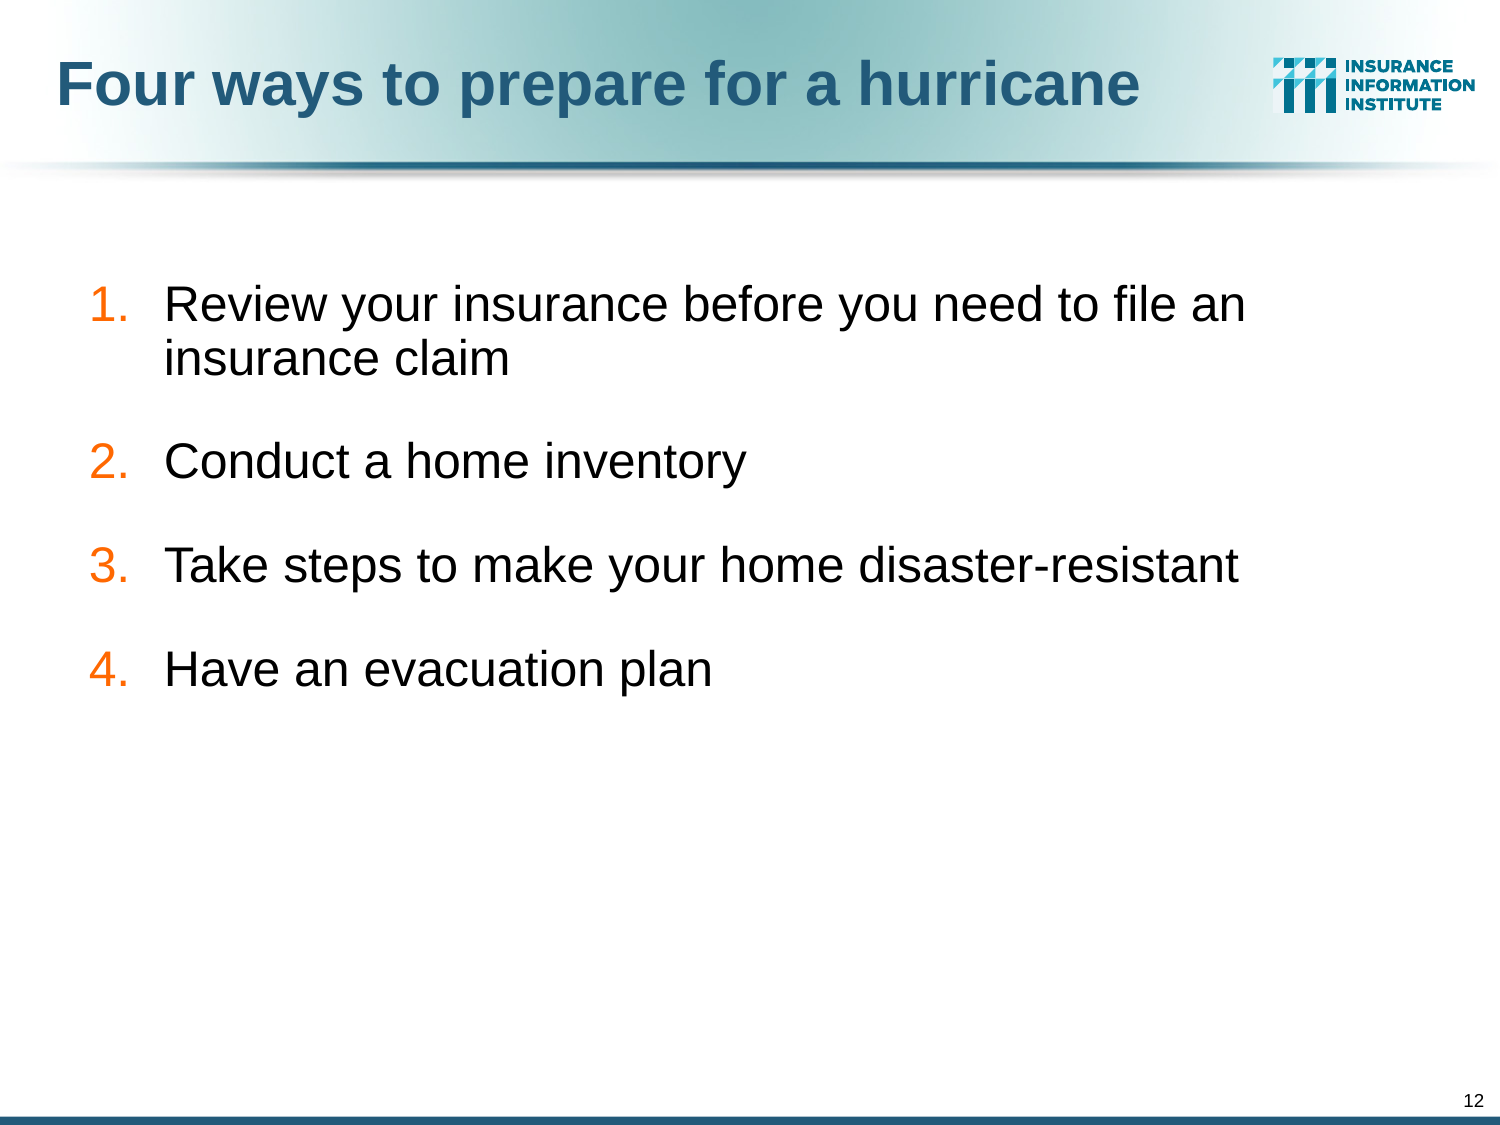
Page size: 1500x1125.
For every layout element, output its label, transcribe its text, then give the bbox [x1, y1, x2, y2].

title Four ways to prepare for a hurricane [48, 14, 1264, 157]
list Review your insurance before you need to file an insurance claim Conduct a home inventory Take steps to make your home disaster-resistant Have an evacuation plan [80, 270, 1419, 1034]
slide_number 12 [1410, 1091, 1485, 1112]
picture [0, 0, 1500, 189]
